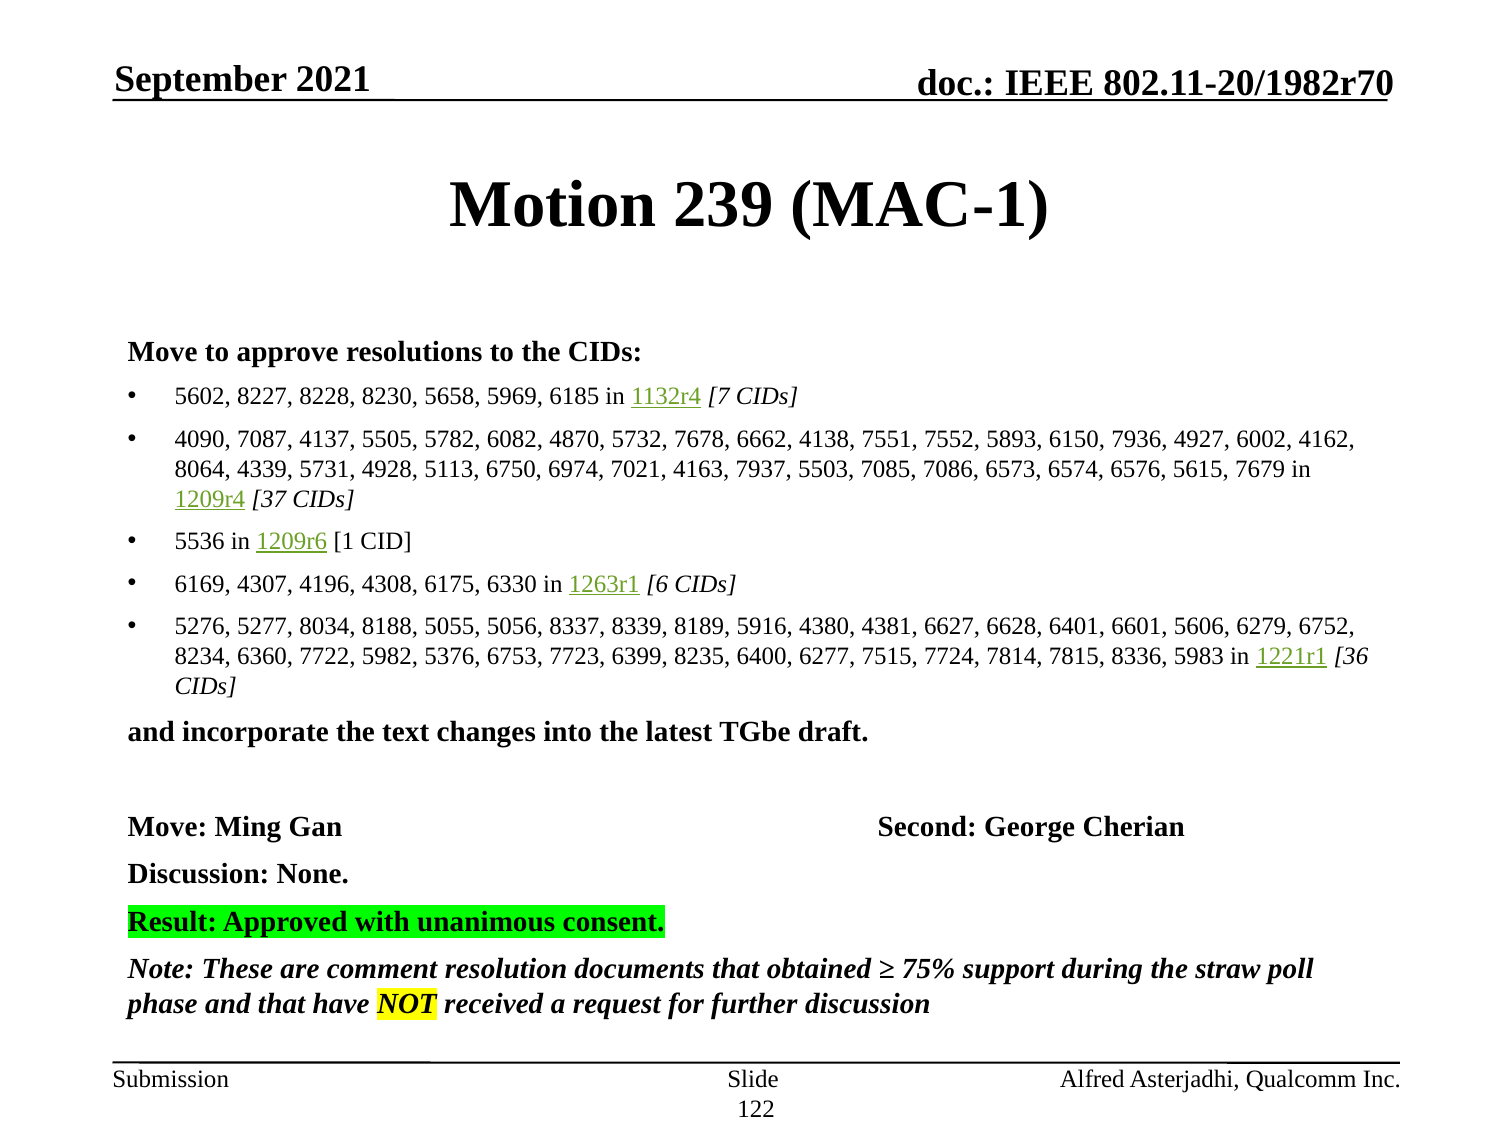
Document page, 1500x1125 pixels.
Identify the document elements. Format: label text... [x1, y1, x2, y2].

list Move to approve resolutions to the CIDs: 5602, 8227, 8228, 8230, 5658, 5969, 6185 in 1132r4 [7 CIDs] 4090, 7087, 4137, 5505, 5782, 6082, 4870, 5732, 7678, 6662, 4138, 7551, 7552, 5893, 6150, 7936, 4927, 6002, 4162, 8064, 4339, 5731, 4928, 5113, 6750, 6974, 7021, 4163, 7937, 5503, 7085, 7086, 6573, 6574, 6576, 5615, 7679 in 1209r4 [37 CIDs] 5536 in 1209r6 [1 CID] 6169, 4307, 4196, 4308, 6175, 6330 in 1263r1 [6 CIDs] 5276, 5277, 8034, 8188, 5055, 5056, 8337, 8339, 8189, 5916, 4380, 4381, 6627, 6628, 6401, 6601, 5606, 6279, 6752, 8234, 6360, 7722, 5982, 5376, 6753, 7723, 6399, 8235, 6400, 6277, 7515, 7724, 7814, 7815, 8336, 5983 in 1221r1 [36 CIDs] and incorporate the text changes into the latest TGbe draft. Move: Ming Gan Second: George Cherian Discussion: None. Result: Approved with unanimous consent. Note: These are comment resolution documents that obtained ≥ 75% support during the straw poll phase and that have NOT received a request for further discussion [112, 324, 1388, 1063]
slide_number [114, 54, 423, 100]
footer Alfred Asterjadhi, Qualcomm Inc. [878, 1061, 1402, 1093]
title Motion 239 (MAC-1) [112, 112, 1388, 288]
slide_number Slide 122 [712, 1061, 800, 1123]
